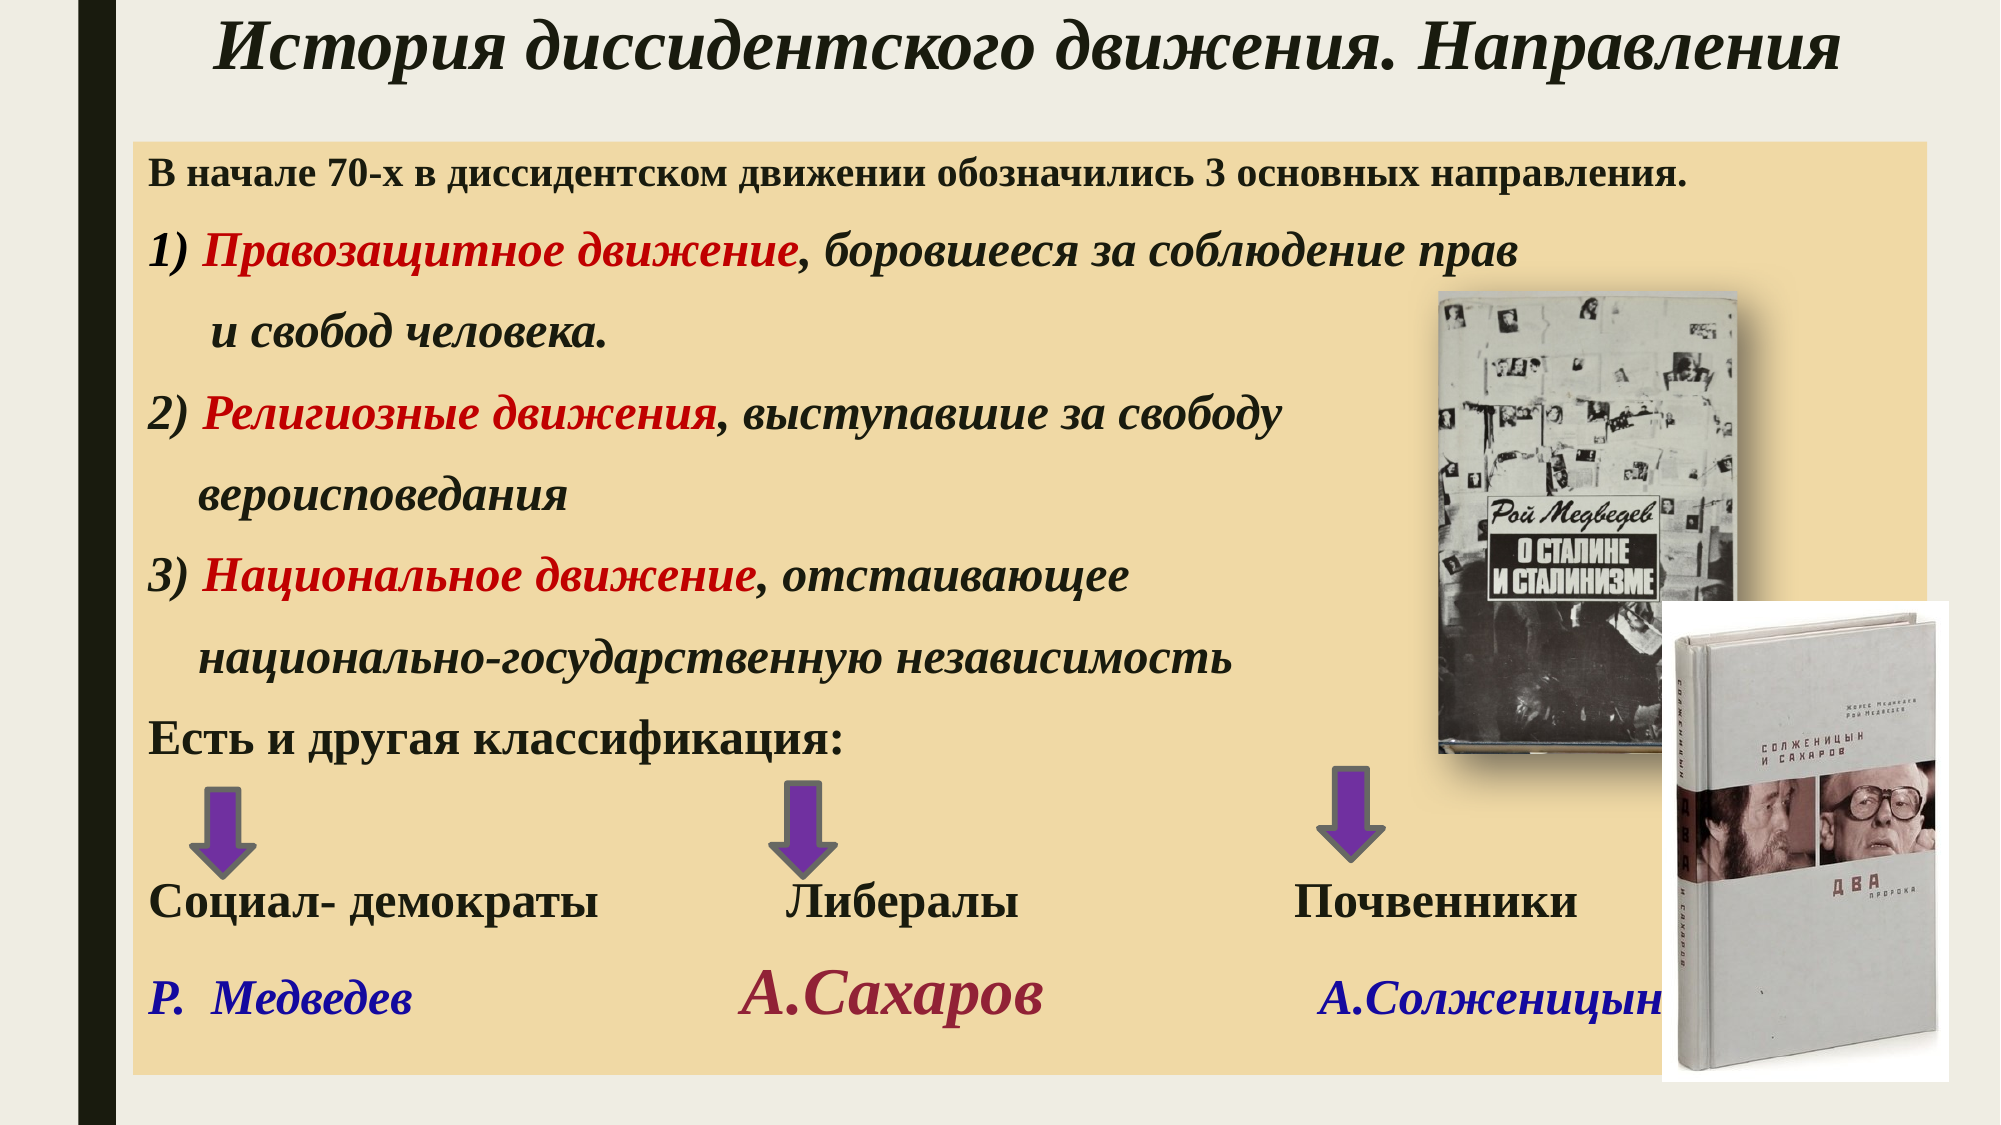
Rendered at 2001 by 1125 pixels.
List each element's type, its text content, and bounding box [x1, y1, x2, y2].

title История диссидентского движения. Направления [116, 0, 1942, 150]
text_box [768, 780, 839, 880]
picture [1438, 291, 1949, 1082]
list В начале 70-х в диссидентском движении обозначились 3 основных направления. 1) Правозащитное движение, боровшееся за соблюдение прав и свобод человека. 2) Религиозные движения, выступавшие за свободу вероисповедания 3) Национальное движение, отстаивающее национально-государственную независимость Есть и другая классификация: Социал- демократы Либералы Почвенники Р. Медведев А.Сахаров А.Солженицын [133, 141, 1928, 1075]
text_box [188, 786, 257, 880]
text_box [1316, 765, 1386, 864]
